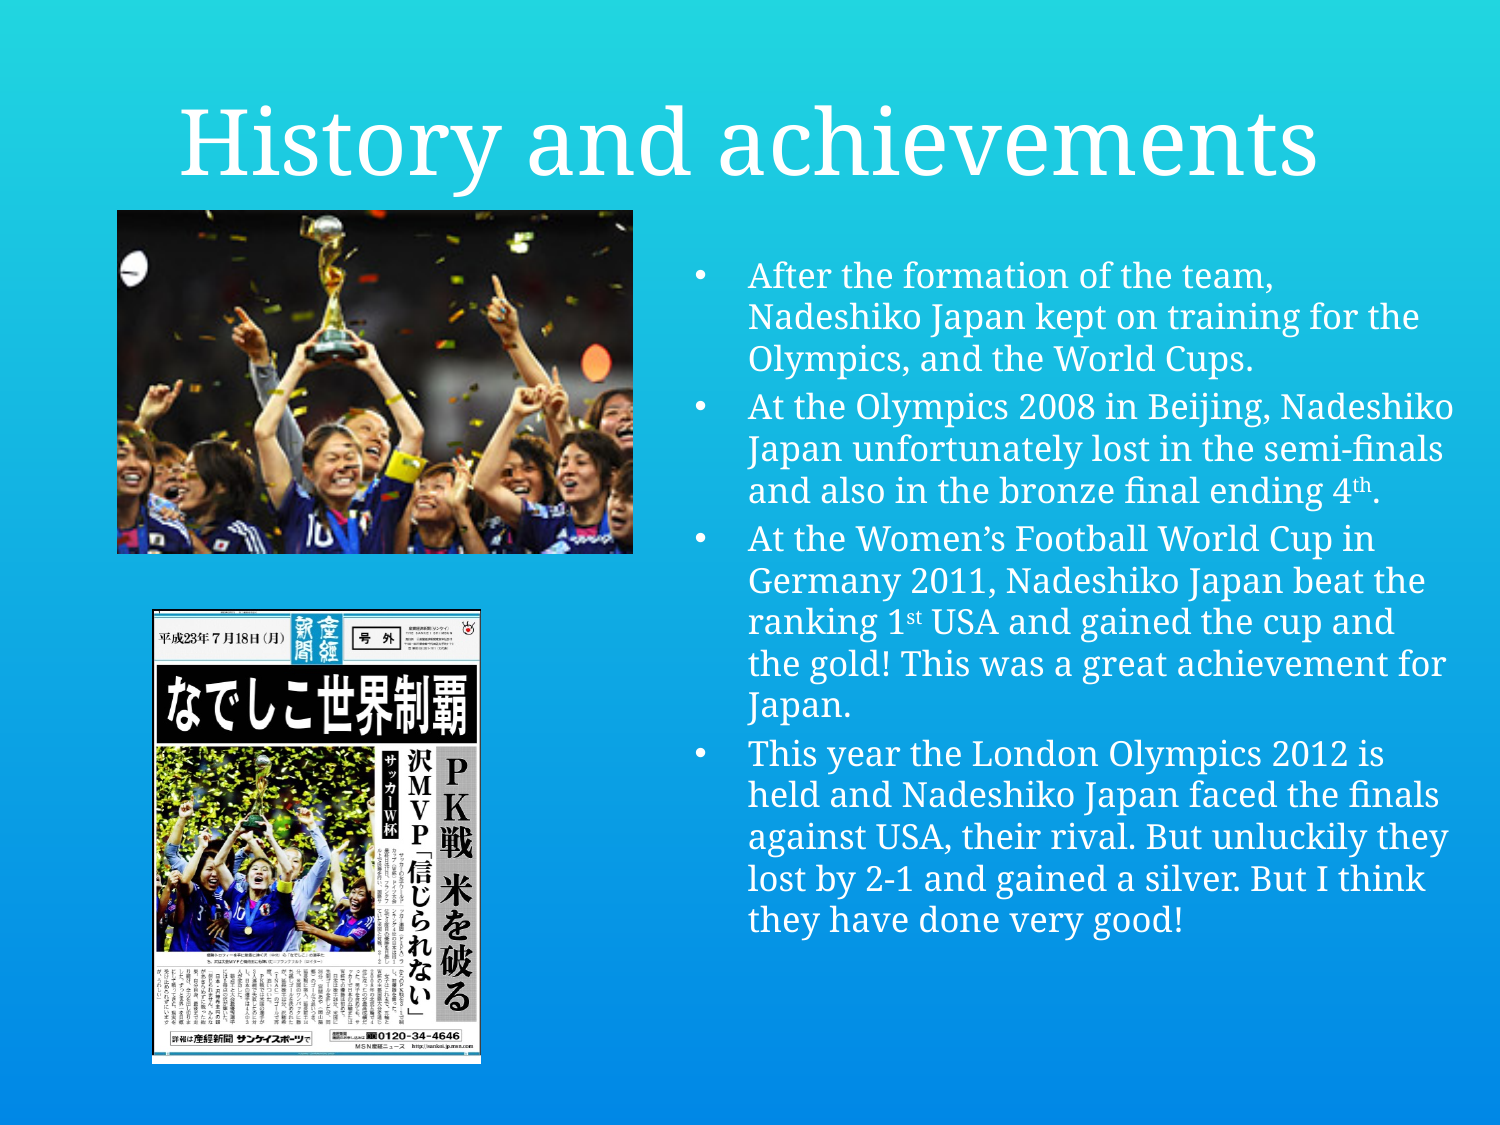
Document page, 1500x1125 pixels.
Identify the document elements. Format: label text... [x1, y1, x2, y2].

title History and achievements [75, 45, 1425, 233]
picture [146, 891, 150, 902]
picture [0, 210, 679, 553]
picture [151, 610, 483, 1065]
list After the formation of the team, Nadeshiko Japan kept on training for the Olympics, and the World Cups. At the Olympics 2008 in Beijing, Nadeshiko Japan unfortunately lost in the semi-finals and also in the bronze final ending 4th. At the Women’s Football World Cup in Germany 2011, Nadeshiko Japan beat the ranking 1st USA and gained the cup and the gold! This was a great achievement for Japan. This year the London Olympics 2012 is held and Nadeshiko Japan faced the finals against USA, their rival. But unluckily they lost by 2-1 and gained a silver. But I think they have done very good! [679, 246, 1472, 989]
